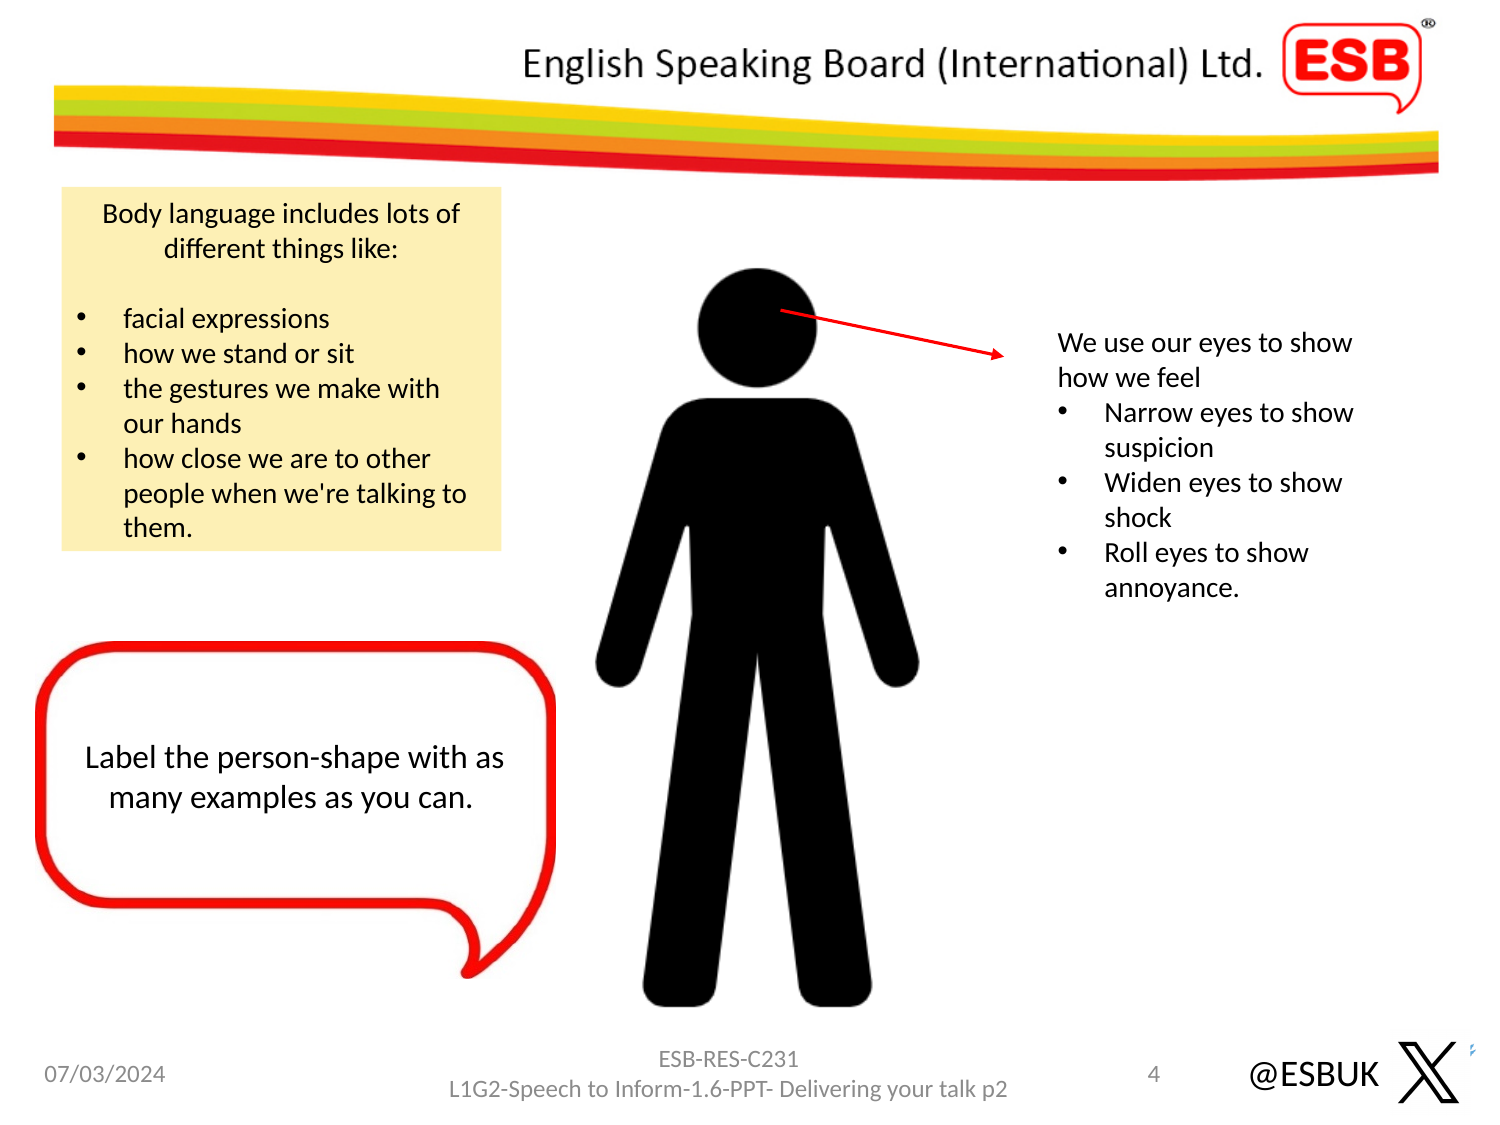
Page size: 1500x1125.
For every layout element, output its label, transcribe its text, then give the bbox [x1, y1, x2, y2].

footer ESB-RES-C231 L1G2-Speech to Inform-1.6-PPT- Delivering your talk p2 [395, 1042, 930, 1103]
picture [0, 0, 1500, 189]
text_box Body language includes lots of different things like: facial expressions how we stand or sit the gestures we make with our hands how close we are to other people when we're talking to them. [61, 186, 502, 552]
picture [1390, 1029, 1476, 1116]
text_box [35, 641, 556, 979]
slide_number 4 [930, 1042, 1176, 1103]
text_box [780, 310, 1005, 357]
picture [572, 245, 948, 1037]
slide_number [29, 1042, 367, 1103]
text_box We use our eyes to show how we feel Narrow eyes to show suspicion Widen eyes to show shock Roll eyes to show annoyance. [1042, 315, 1418, 611]
